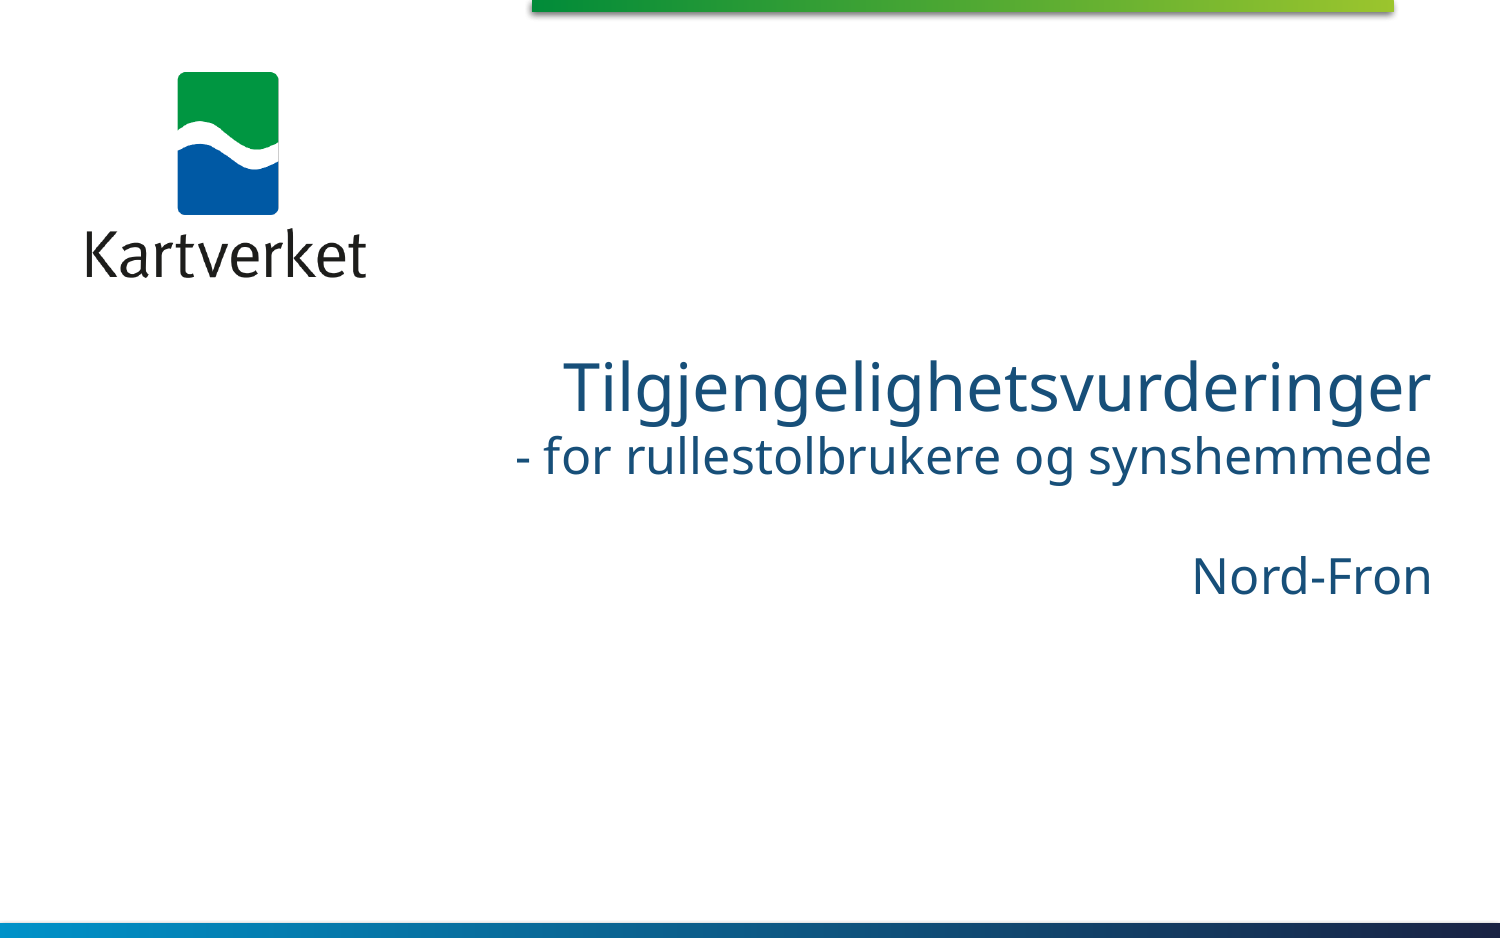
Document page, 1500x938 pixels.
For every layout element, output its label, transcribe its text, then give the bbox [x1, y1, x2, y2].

text_box Tilgjengelighetsvurderinger - for rullestolbrukere og synshemmede Nord-Fron [66, 337, 1449, 613]
